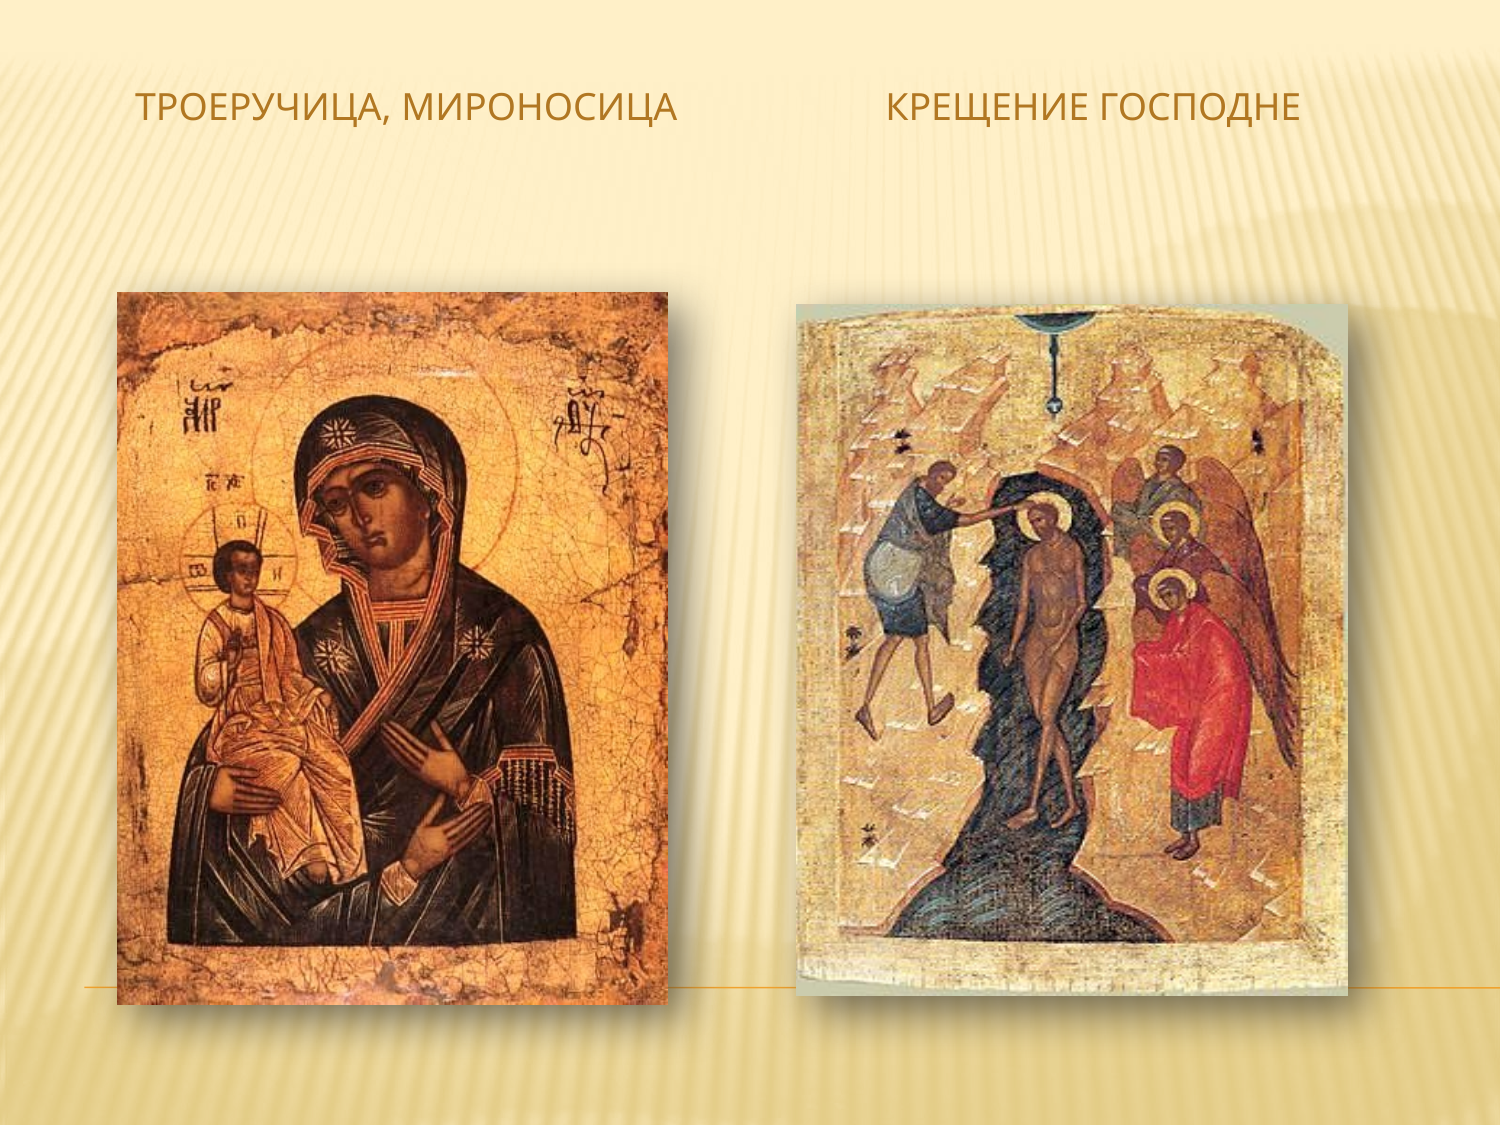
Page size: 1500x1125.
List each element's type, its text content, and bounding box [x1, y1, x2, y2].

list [116, 292, 669, 1005]
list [796, 304, 1348, 997]
list Троеручица, Мироносица [75, 46, 738, 164]
list Крещение Господне [761, 46, 1425, 164]
